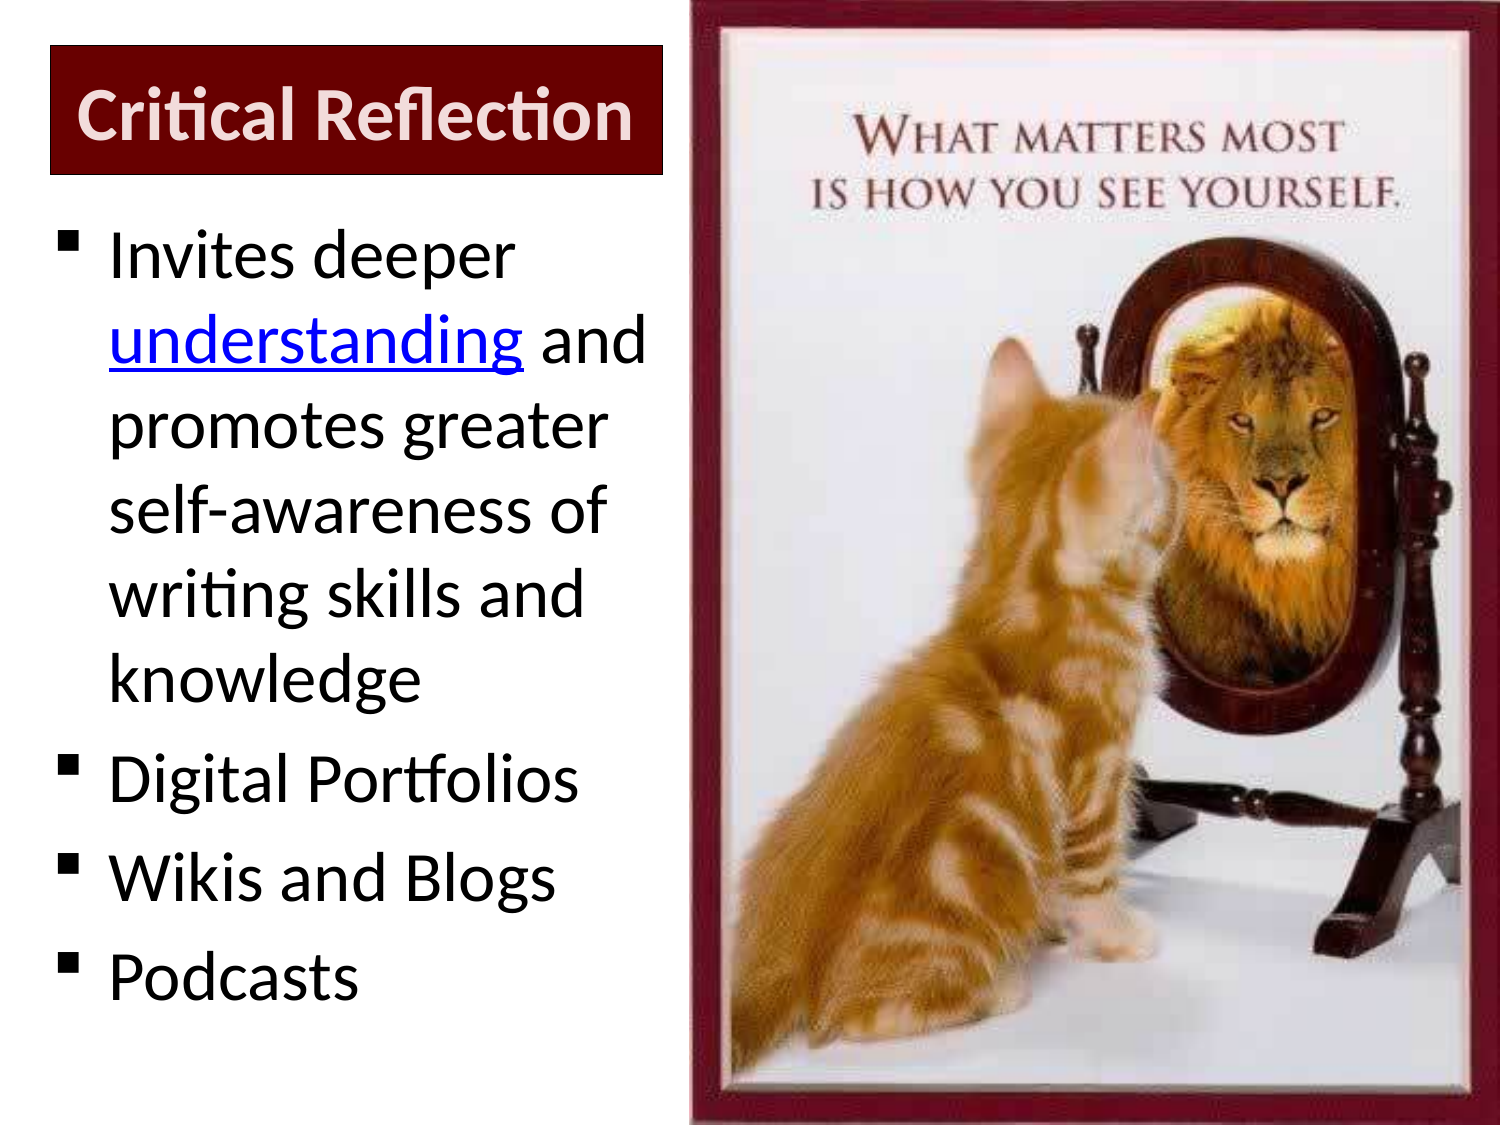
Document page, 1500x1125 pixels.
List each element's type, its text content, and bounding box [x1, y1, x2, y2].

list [688, 0, 1500, 1125]
title Critical Reflection [50, 45, 663, 175]
list Invites deeper understanding and promotes greater self-awareness of writing skills and knowledge Digital Portfolios Wikis and Blogs Podcasts [37, 200, 675, 1075]
